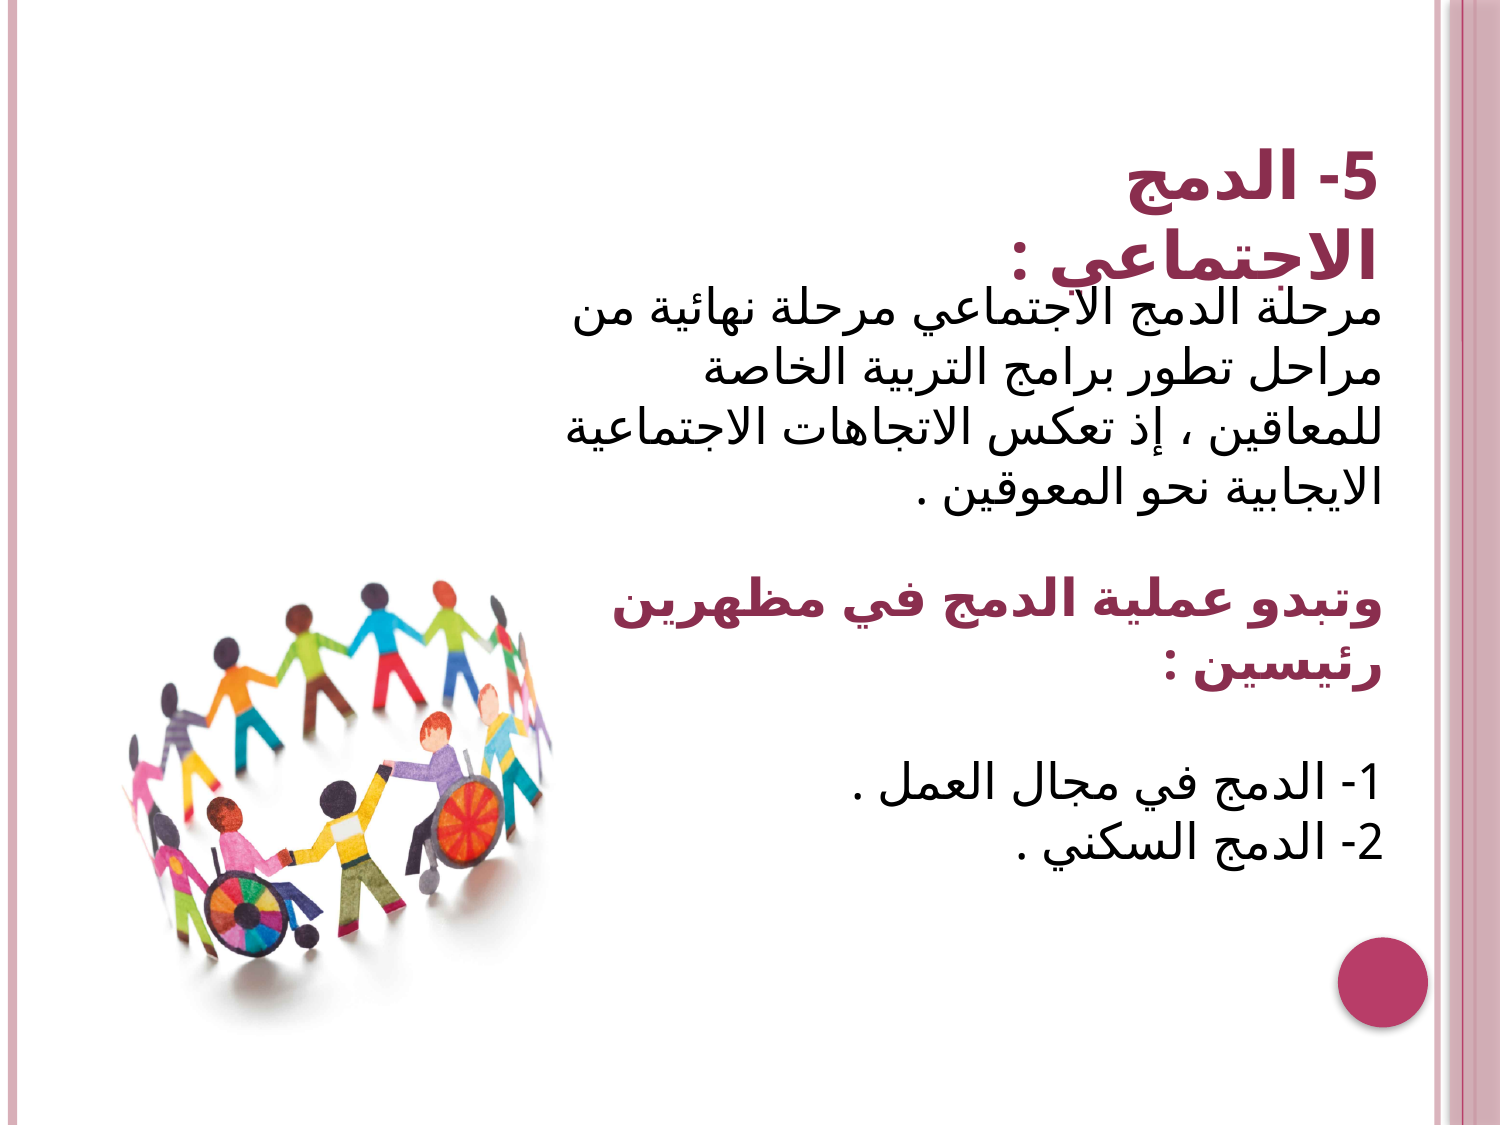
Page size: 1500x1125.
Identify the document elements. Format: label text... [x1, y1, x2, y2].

text_box مرحلة الدمج الاجتماعي مرحلة نهائية من مراحل تطور برامج التربية الخاصة للمعاقين ، إذ تعكس الاتجاهات الاجتماعية الايجابية نحو المعوقين . وتبدو عملية الدمج في مظهرين رئيسين : 1- الدمج في مجال العمل . 2- الدمج السكني . [478, 267, 1400, 877]
text_box 5- الدمج الاجتماعي : [773, 125, 1394, 267]
picture [52, 526, 621, 1054]
